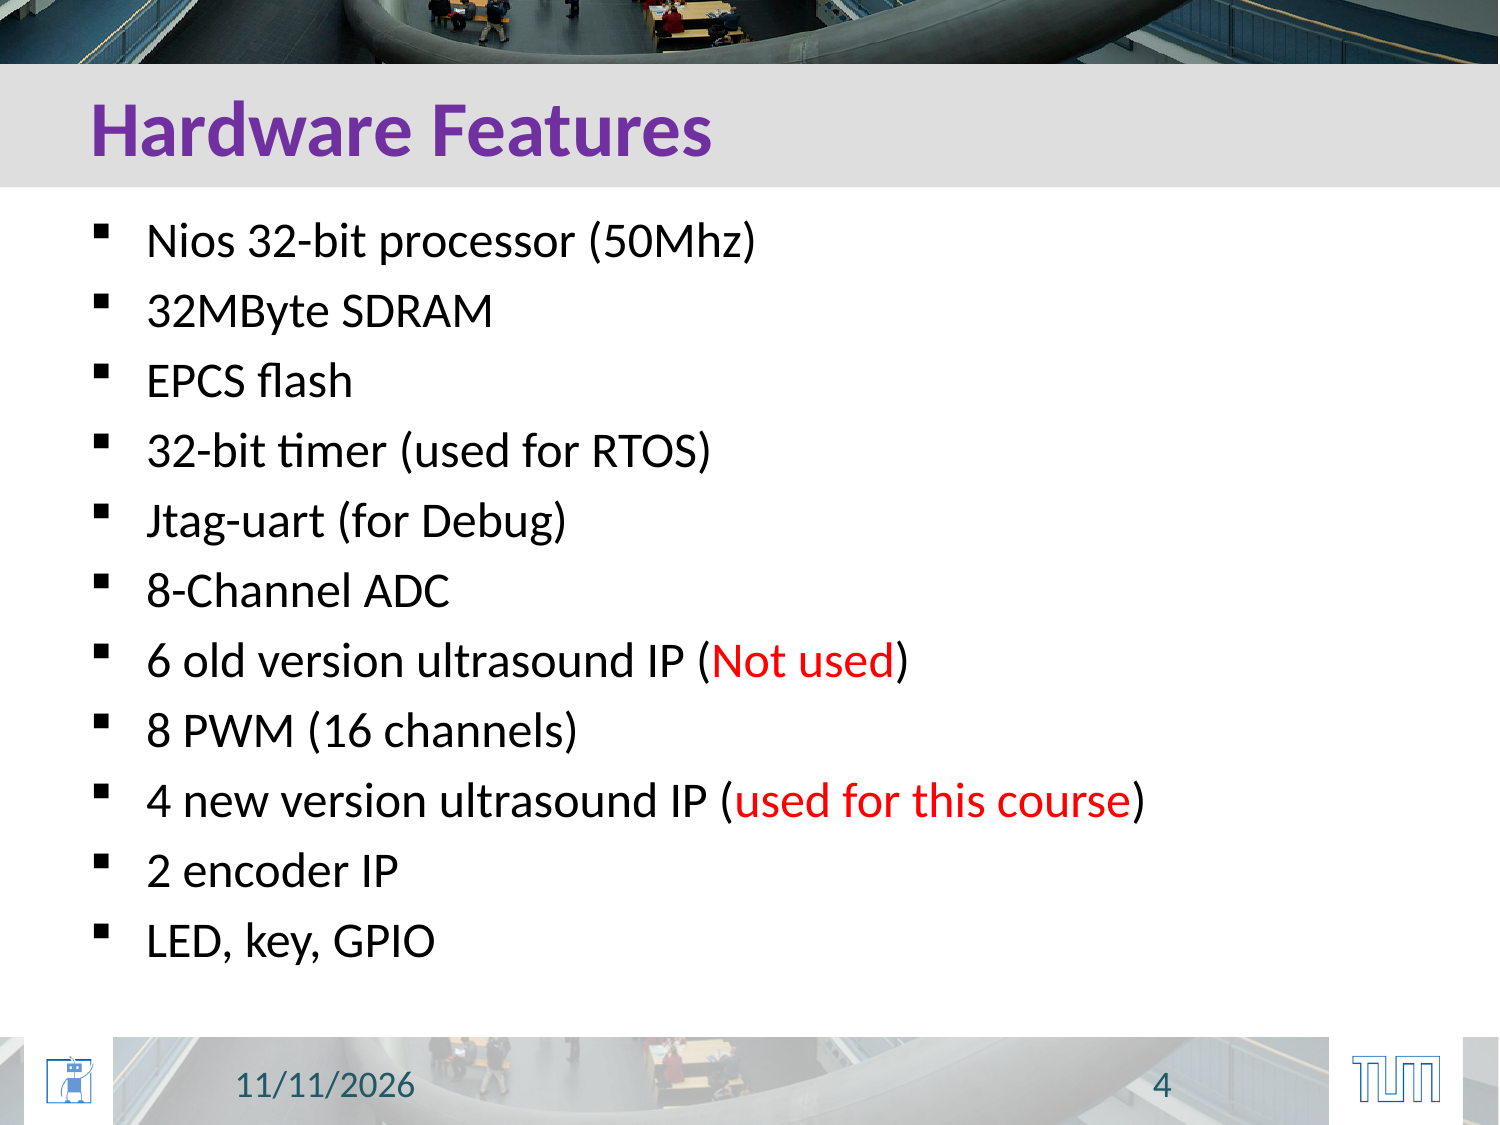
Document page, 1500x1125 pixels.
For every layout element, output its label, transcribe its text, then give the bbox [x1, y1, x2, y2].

list Nios 32-bit processor (50Mhz) 32MByte SDRAM EPCS flash 32-bit timer (used for RTOS) Jtag-uart (for Debug) 8-Channel ADC 6 old version ultrasound IP (Not used) 8 PWM (16 channels) 4 new version ultrasound IP (used for this course) 2 encoder IP LED, key, GPIO [75, 200, 1425, 1025]
slide_number 4 [1012, 1052, 1313, 1113]
picture [0, 0, 1500, 64]
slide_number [162, 1052, 488, 1113]
picture [0, 1032, 1500, 1125]
title Hardware Features [75, 62, 1500, 188]
